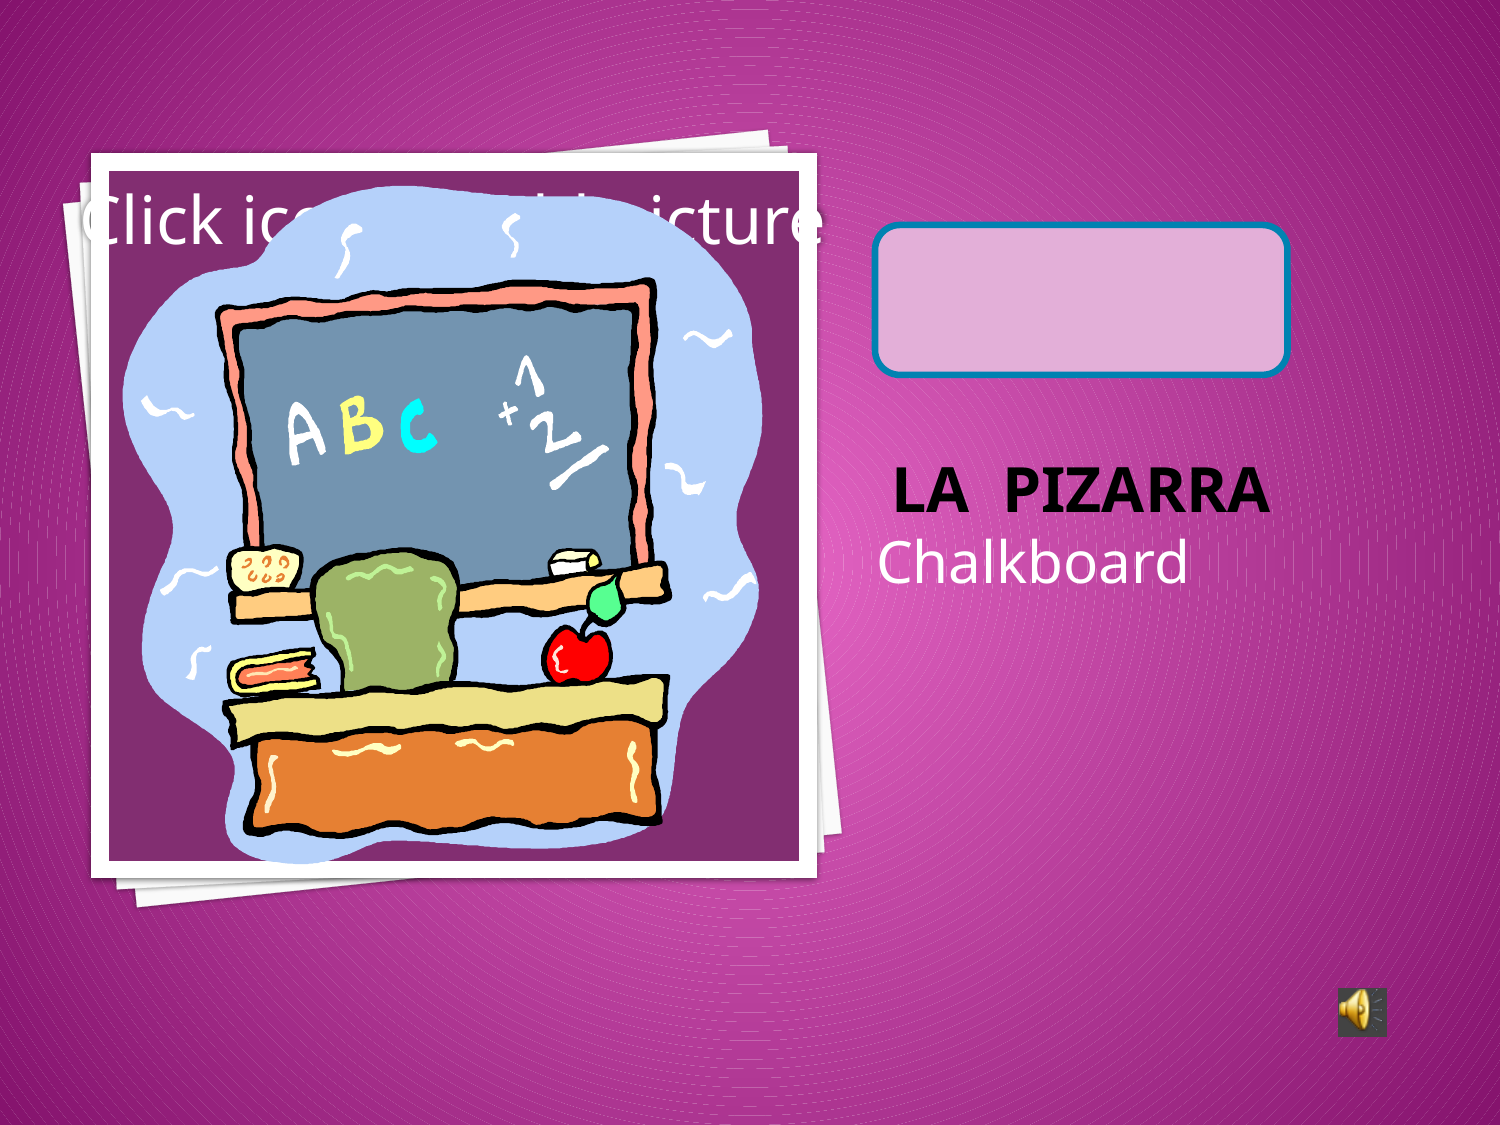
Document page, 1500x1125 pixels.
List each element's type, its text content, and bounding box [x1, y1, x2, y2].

list Chalkboard [862, 525, 1425, 840]
title La pizarra [884, 187, 1447, 525]
picture [1337, 987, 1388, 1038]
picture [108, 170, 800, 876]
text_box [871, 221, 1291, 379]
